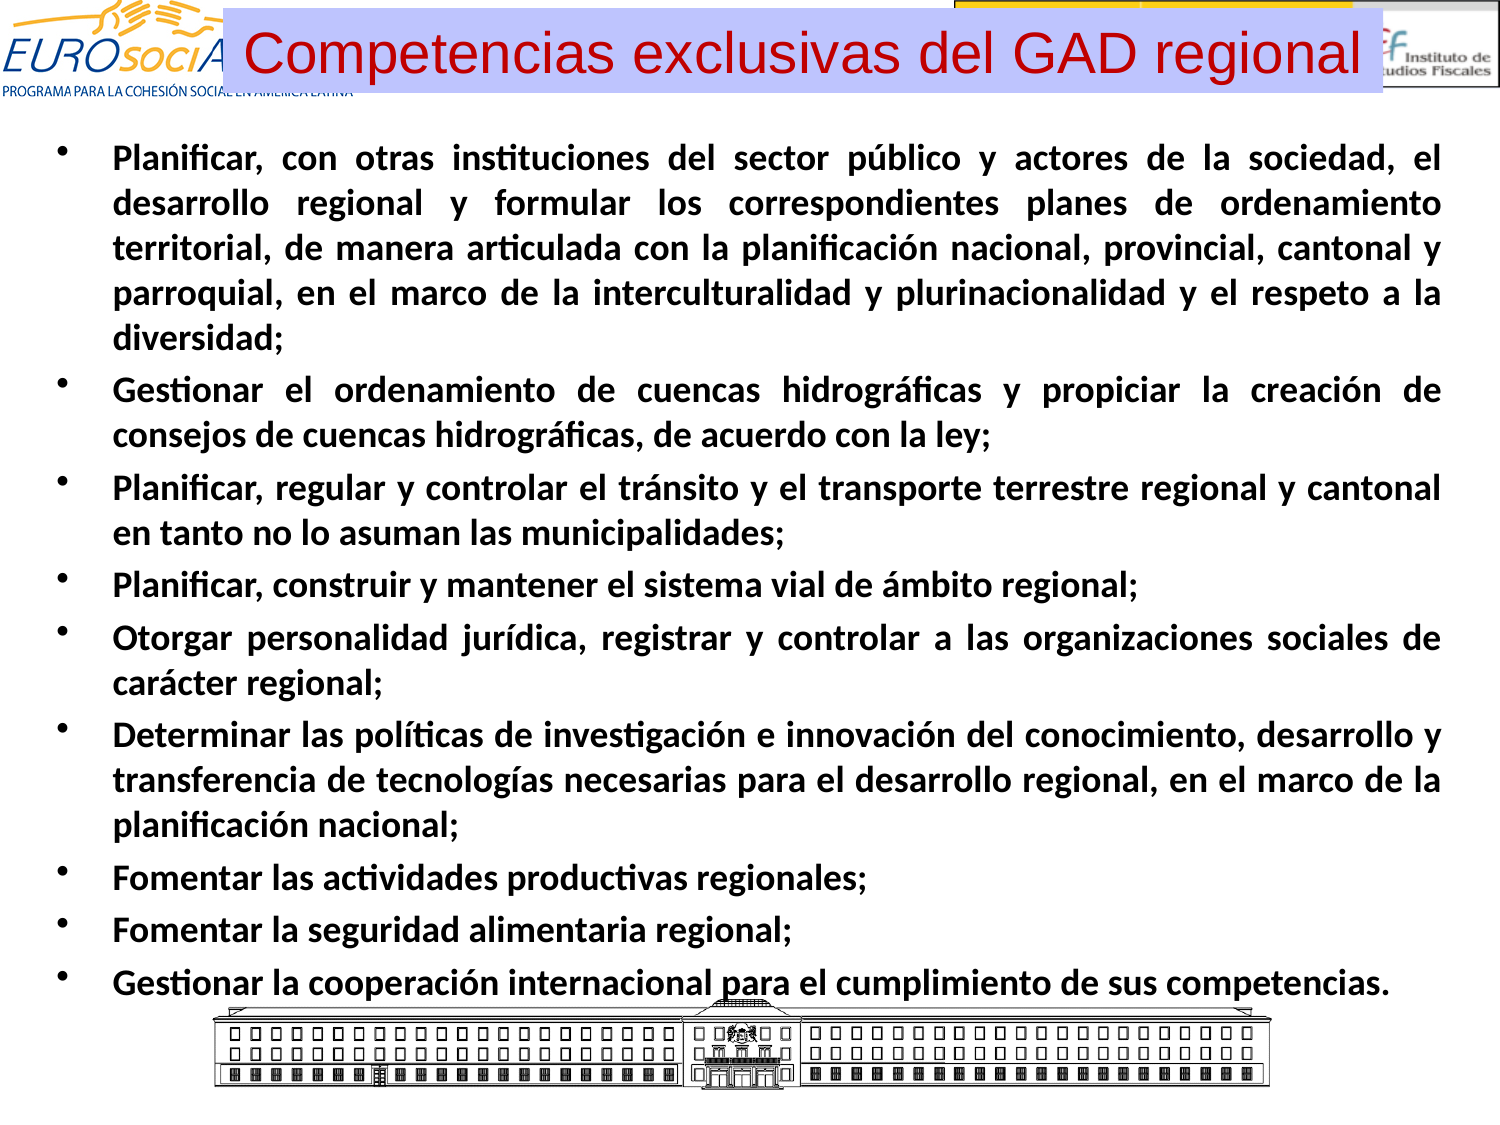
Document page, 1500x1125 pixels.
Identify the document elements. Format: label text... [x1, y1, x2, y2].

list Planificar, con otras instituciones del sector público y actores de la sociedad, el desarrollo regional y formular los correspondientes planes de ordenamiento territorial, de manera articulada con la planificación nacional, provincial, cantonal y parroquial, en el marco de la interculturalidad y plurinacionalidad y el respeto a la diversidad; Gestionar el ordenamiento de cuencas hidrográficas y propiciar la creación de consejos de cuencas hidrográficas, de acuerdo con la ley; Planificar, regular y controlar el tránsito y el transporte terrestre regional y cantonal en tanto no lo asuman las municipalidades; Planificar, construir y mantener el sistema vial de ámbito regional; Otorgar personalidad jurídica, registrar y controlar a las organizaciones sociales de carácter regional; Determinar las políticas de investigación e innovación del conocimiento, desarrollo y transferencia de tecnologías necesarias para el desarrollo regional, en el marco de la planificación nacional; Fomentar las actividades productivas regionales; Fomentar la seguridad alimentaria regional; Gestionar la cooperación internacional para el cumplimiento de sus competencias. [41, 125, 1459, 738]
picture [212, 999, 1272, 1090]
picture [954, 0, 1500, 89]
picture [0, 0, 354, 97]
text_box Competencias exclusivas del GAD regional [223, 8, 1384, 93]
